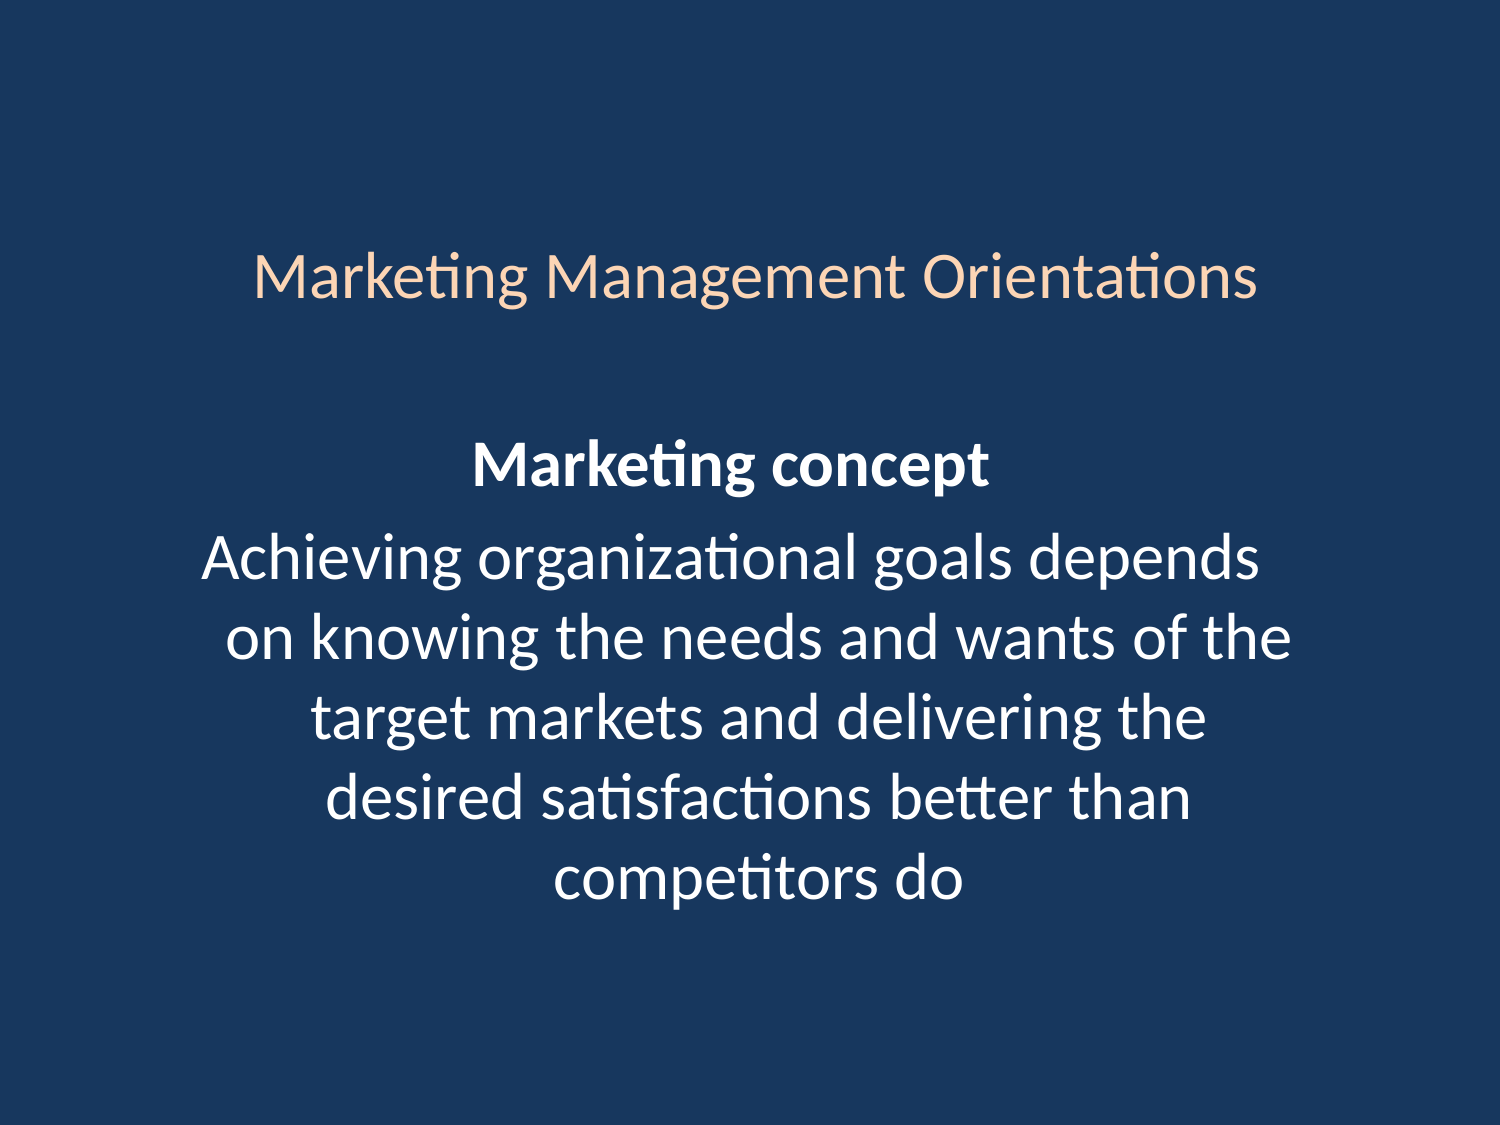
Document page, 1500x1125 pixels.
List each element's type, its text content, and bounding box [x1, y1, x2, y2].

text_box Marketing concept Achieving organizational goals depends on knowing the needs and wants of the target markets and delivering the desired satisfactions better than competitors do [150, 412, 1313, 1088]
text_box Marketing Management Orientations [237, 224, 1500, 288]
